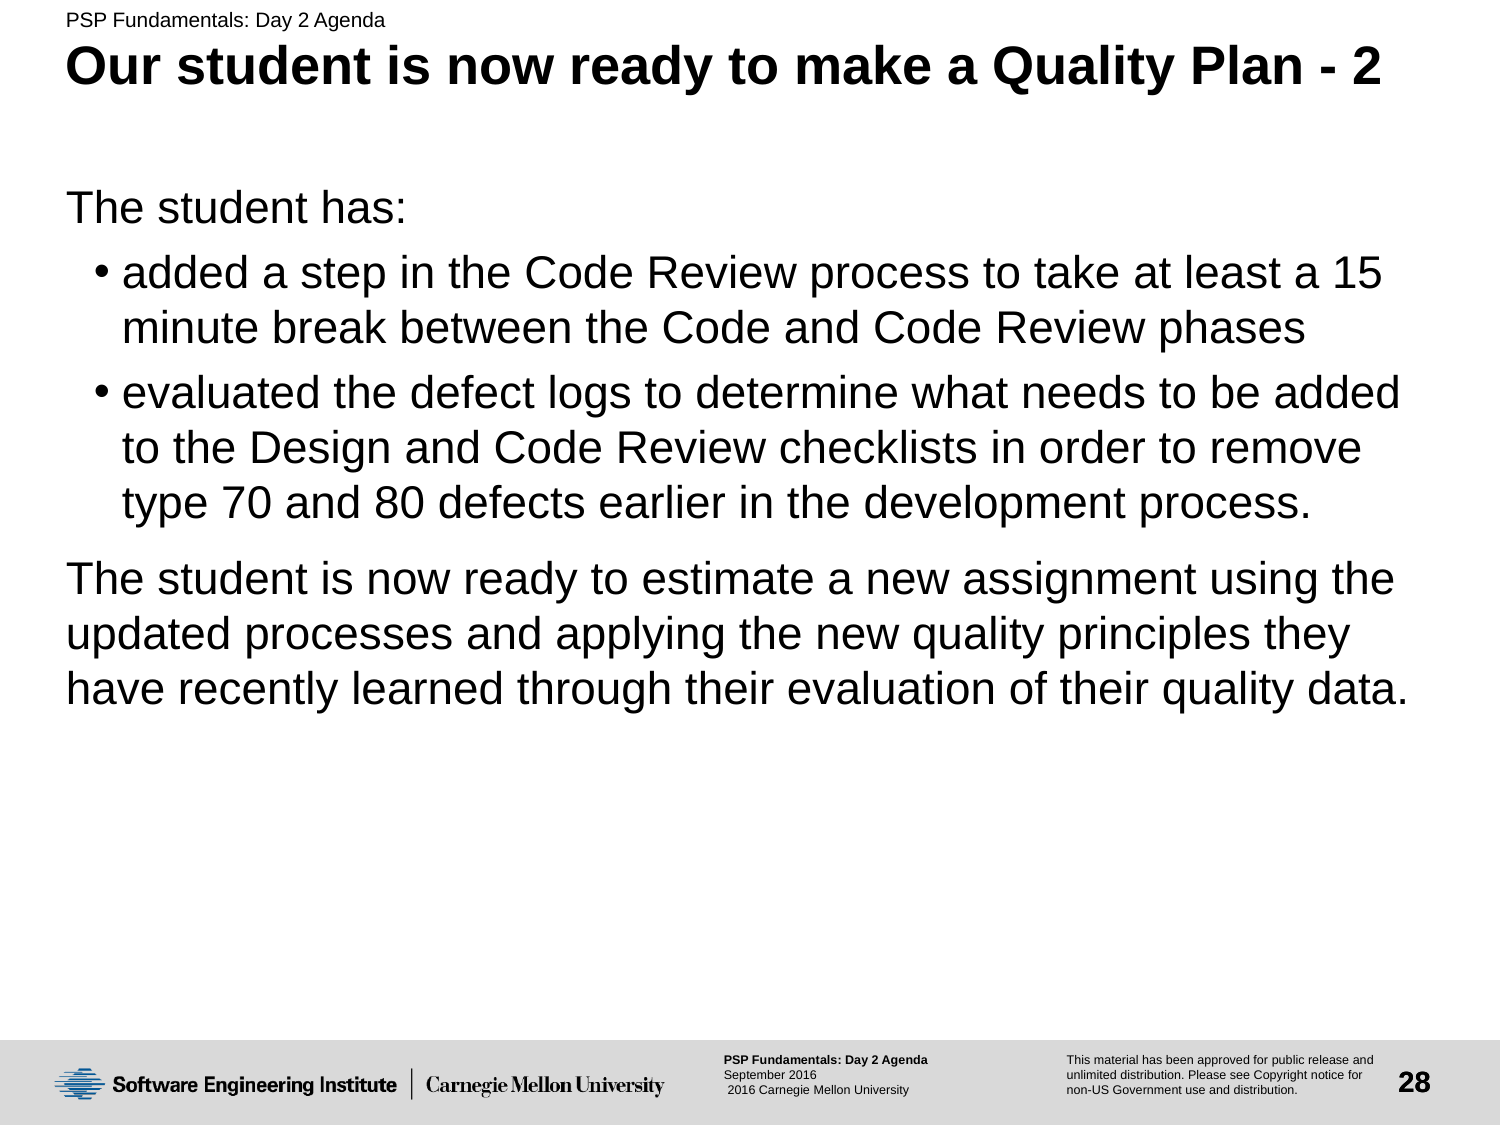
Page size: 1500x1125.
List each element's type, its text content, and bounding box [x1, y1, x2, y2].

picture [46, 1061, 673, 1104]
list The student has: added a step in the Code Review process to take at least a 15 minute break between the Code and Code Review phases evaluated the defect logs to determine what needs to be added to the Design and Code Review checklists in order to remove type 70 and 80 defects earlier in the development process. The student is now ready to estimate a new assignment using the updated processes and applying the new quality principles they have recently learned through their evaluation of their quality data. [65, 177, 1431, 1000]
title Our student is now ready to make a Quality Plan - 2 [65, 37, 1430, 148]
